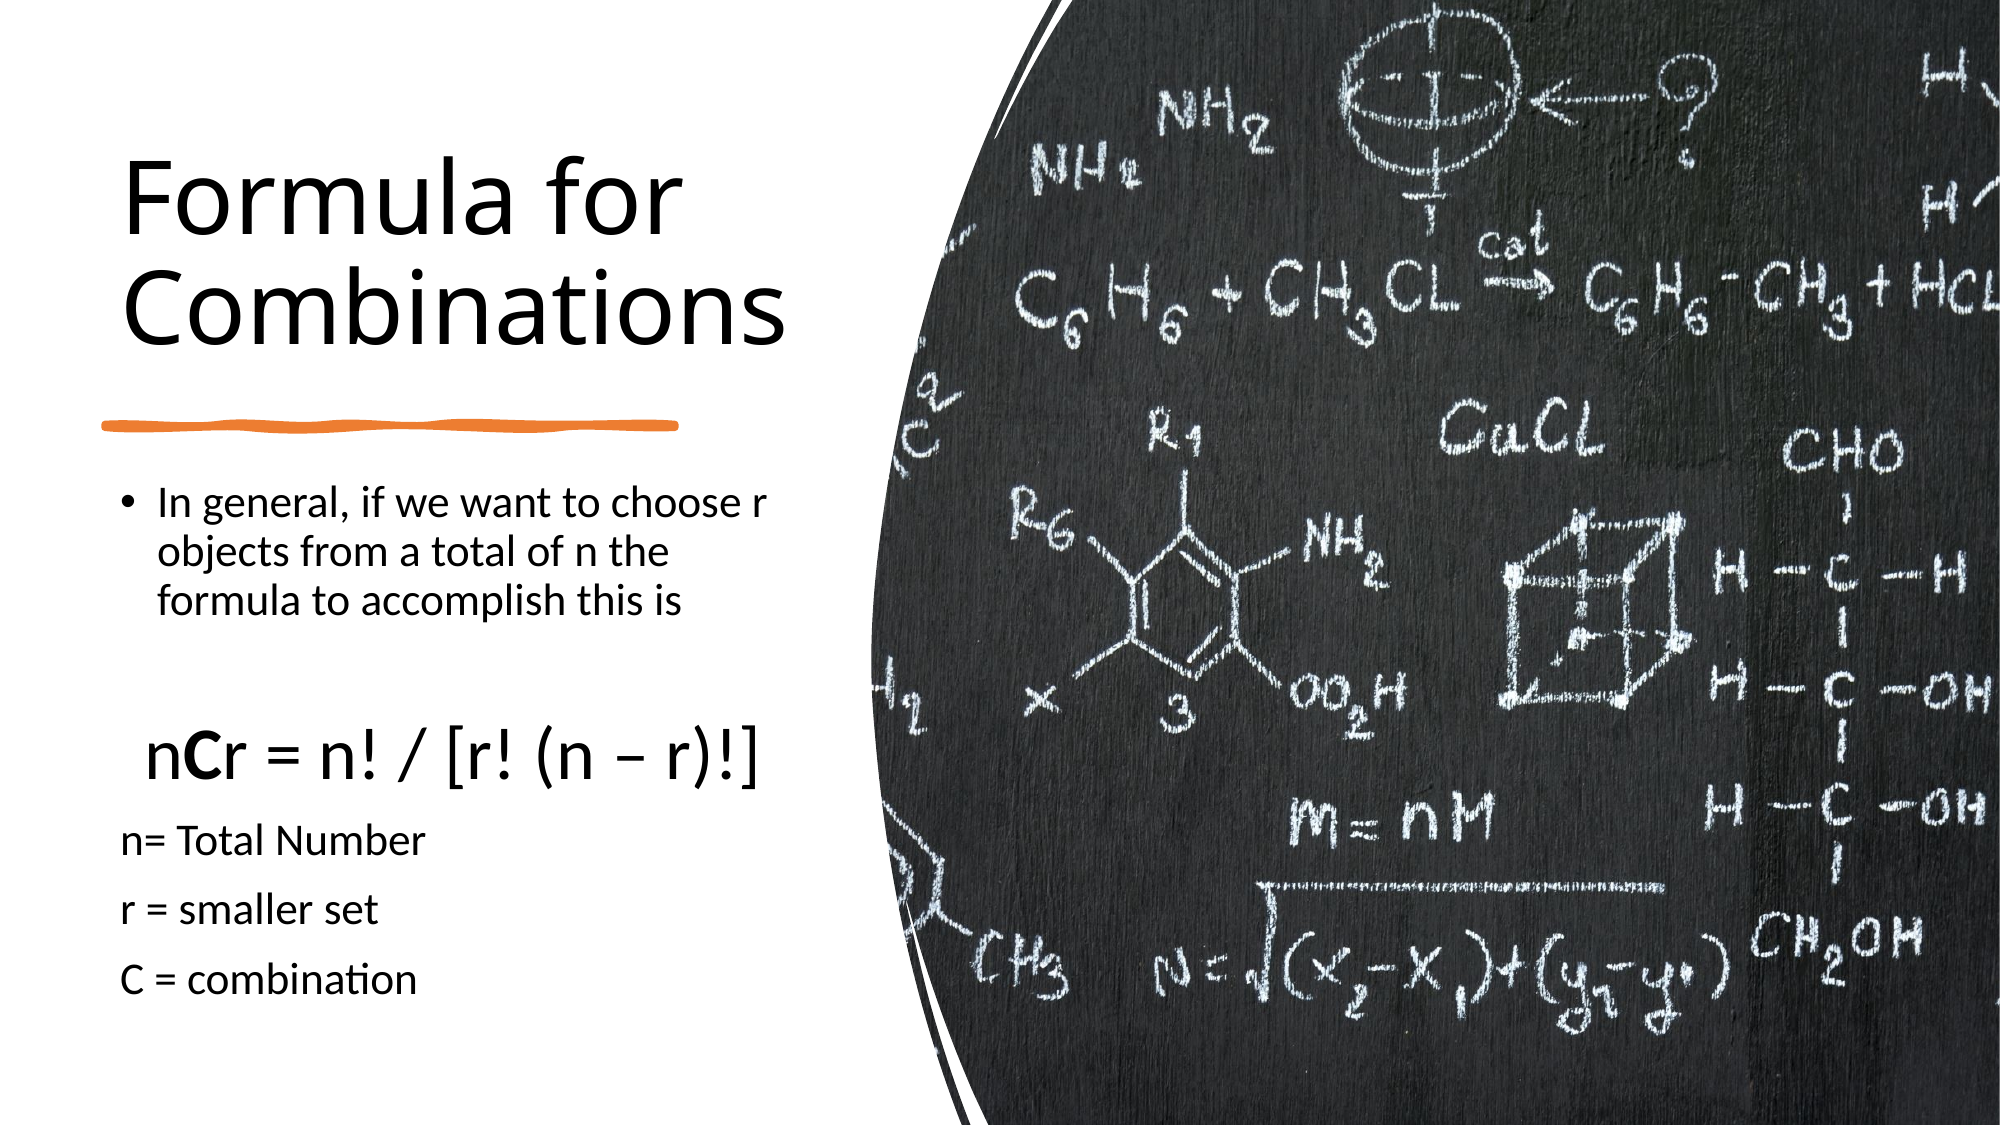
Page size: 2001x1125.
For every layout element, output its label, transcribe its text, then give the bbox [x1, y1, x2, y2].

text_box [0, 0, 871, 1125]
picture [871, 0, 2000, 1125]
title Formula for Combinations [105, 53, 822, 375]
list In general, if we want to choose r objects from a total of n the formula to accomplish this is nCr = n! / [r! (n – r)!] n= Total Number r = smaller set C = combination [105, 471, 802, 1016]
text_box [103, 421, 676, 431]
